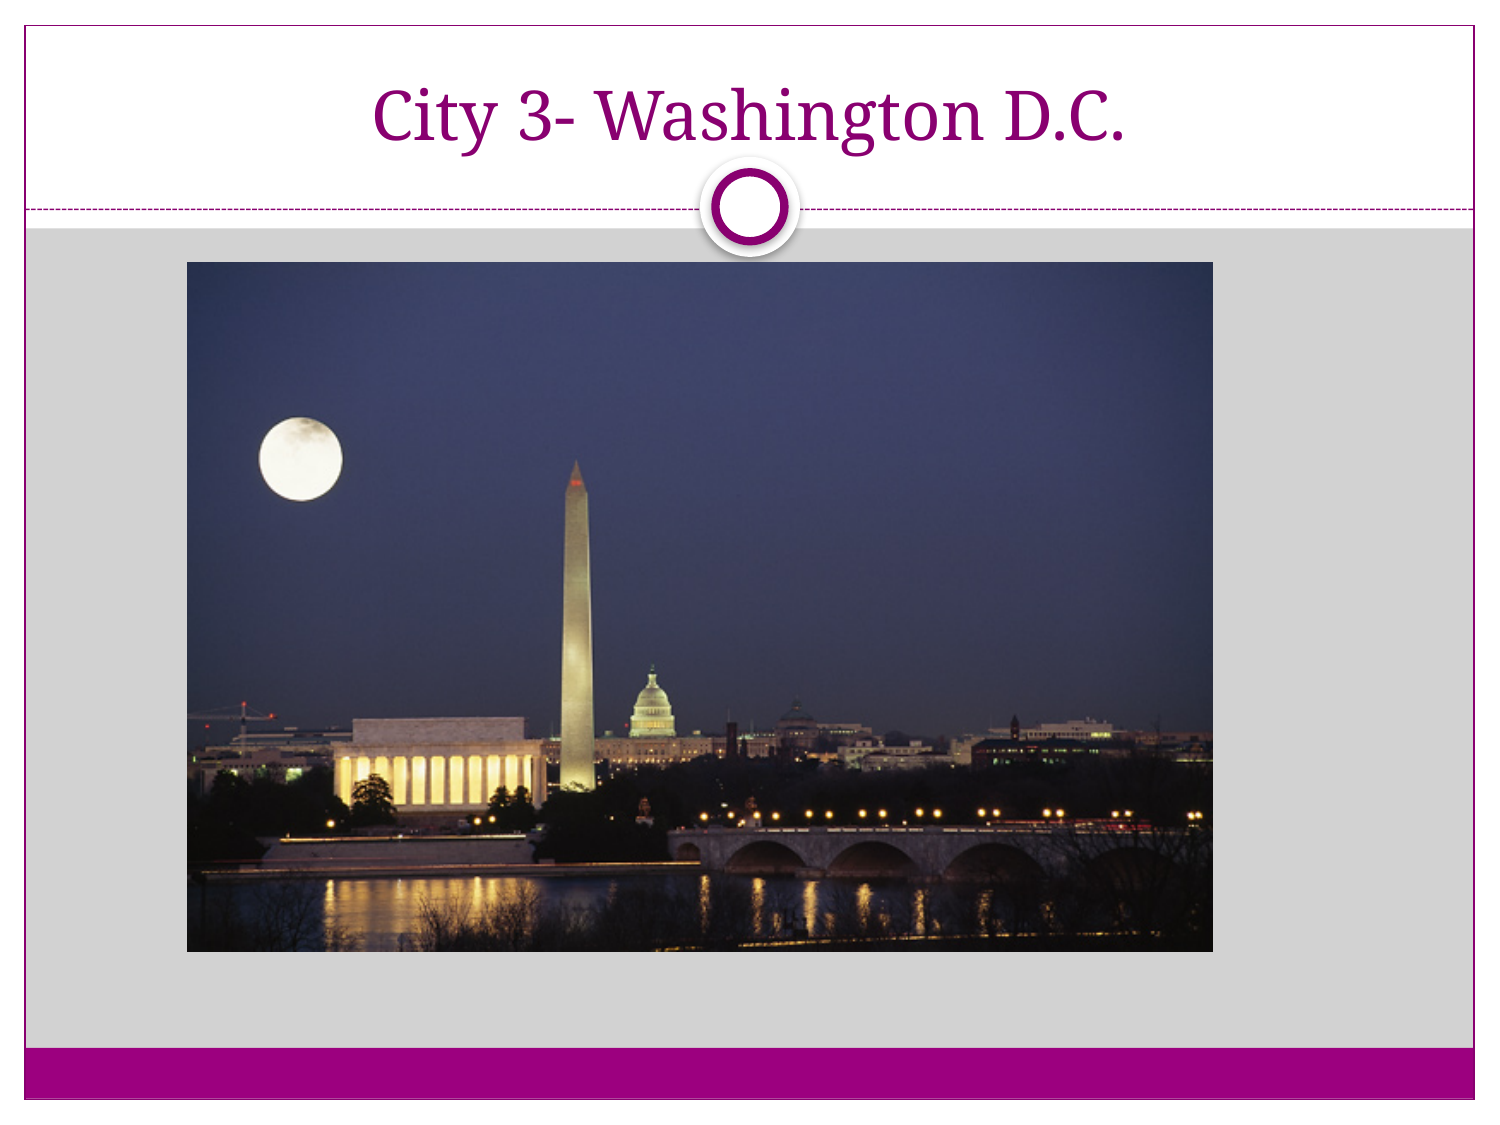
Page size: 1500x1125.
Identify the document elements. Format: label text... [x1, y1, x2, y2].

picture [187, 262, 1213, 953]
title City 3- Washington D.C. [49, 37, 1450, 162]
